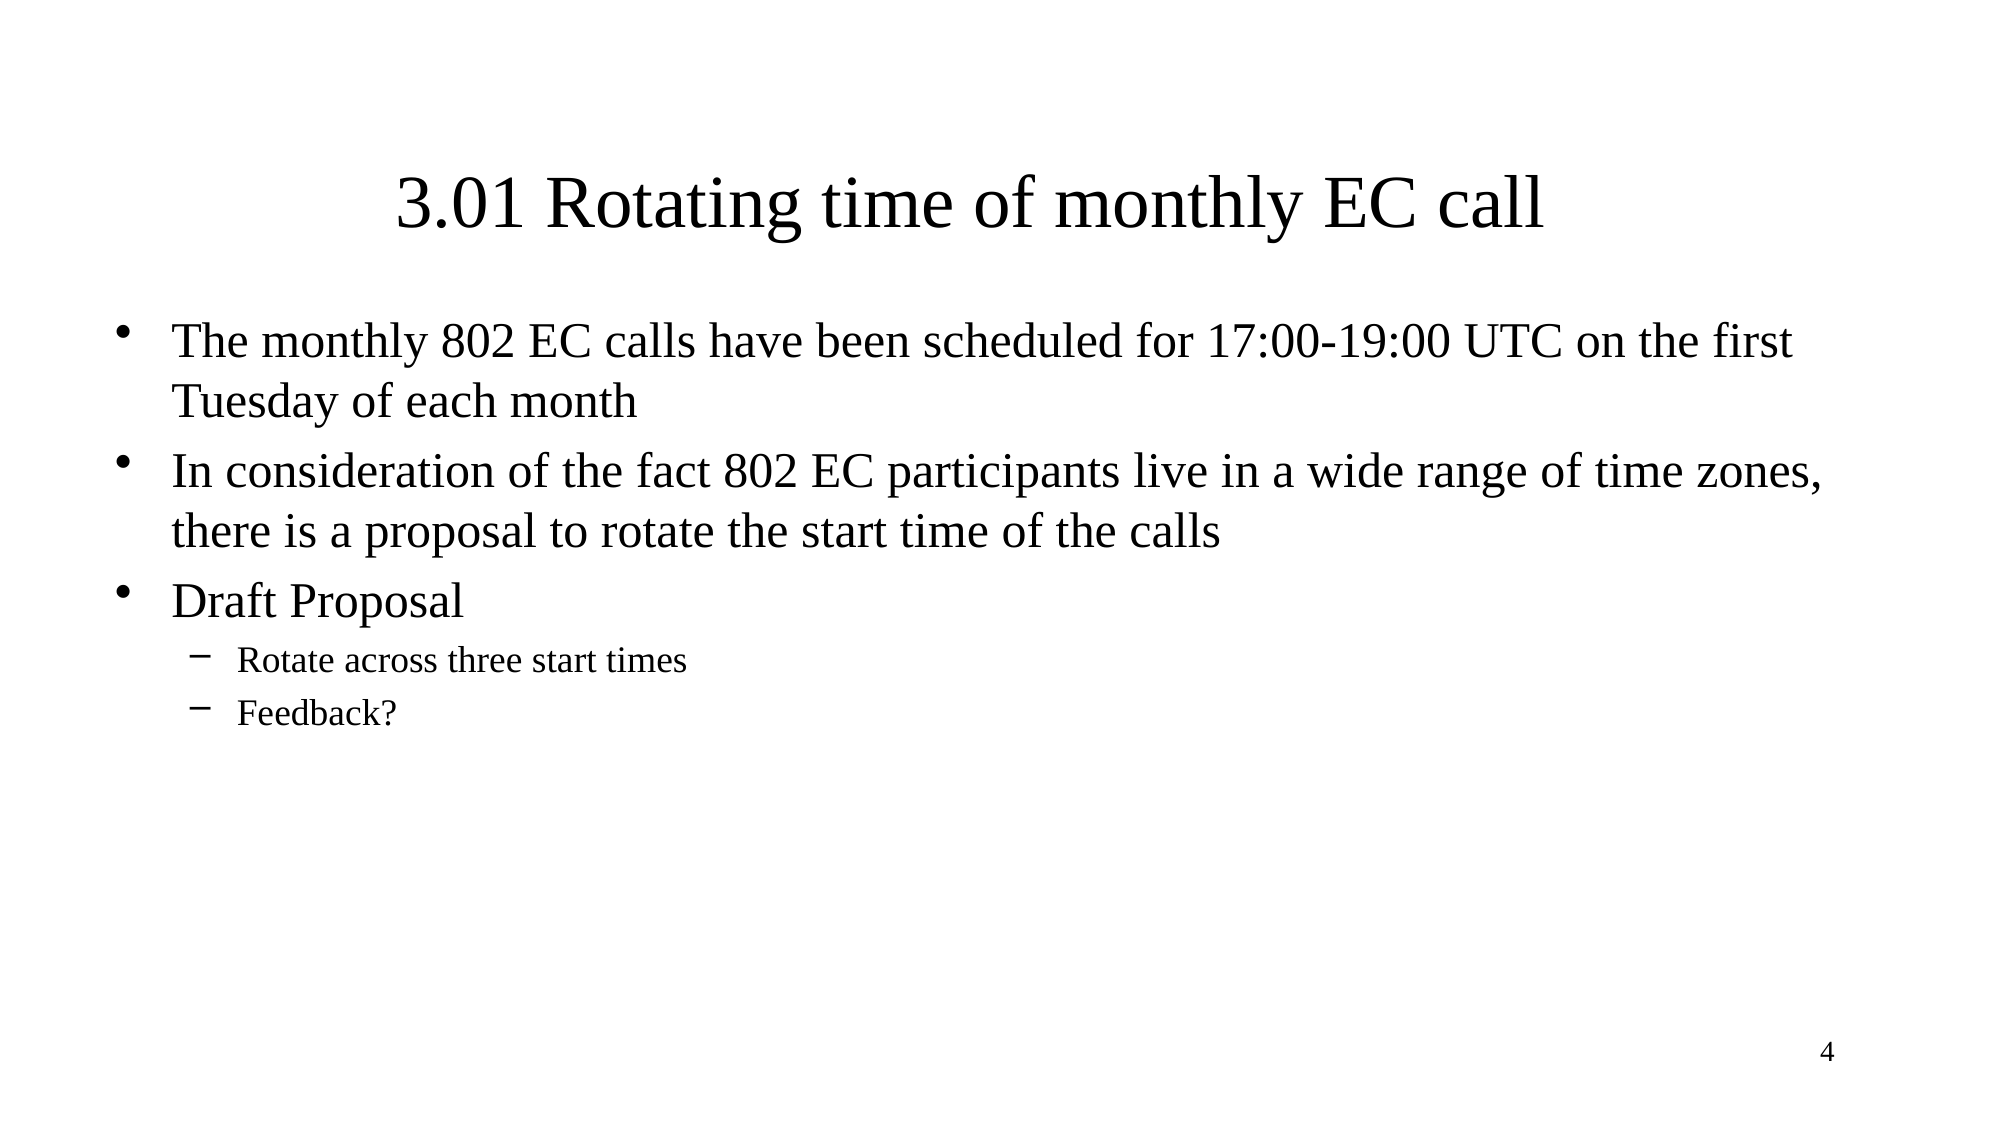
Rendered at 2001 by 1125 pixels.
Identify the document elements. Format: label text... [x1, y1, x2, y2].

slide_number 4 [1433, 1024, 1851, 1101]
title 3.01 Rotating time of monthly EC call [62, 99, 1901, 288]
list The monthly 802 EC calls have been scheduled for 17:00-19:00 UTC on the first Tuesday of each month In consideration of the fact 802 EC participants live in a wide range of time zones, there is a proposal to rotate the start time of the calls Draft Proposal Rotate across three start times Feedback? [99, 299, 1888, 1063]
